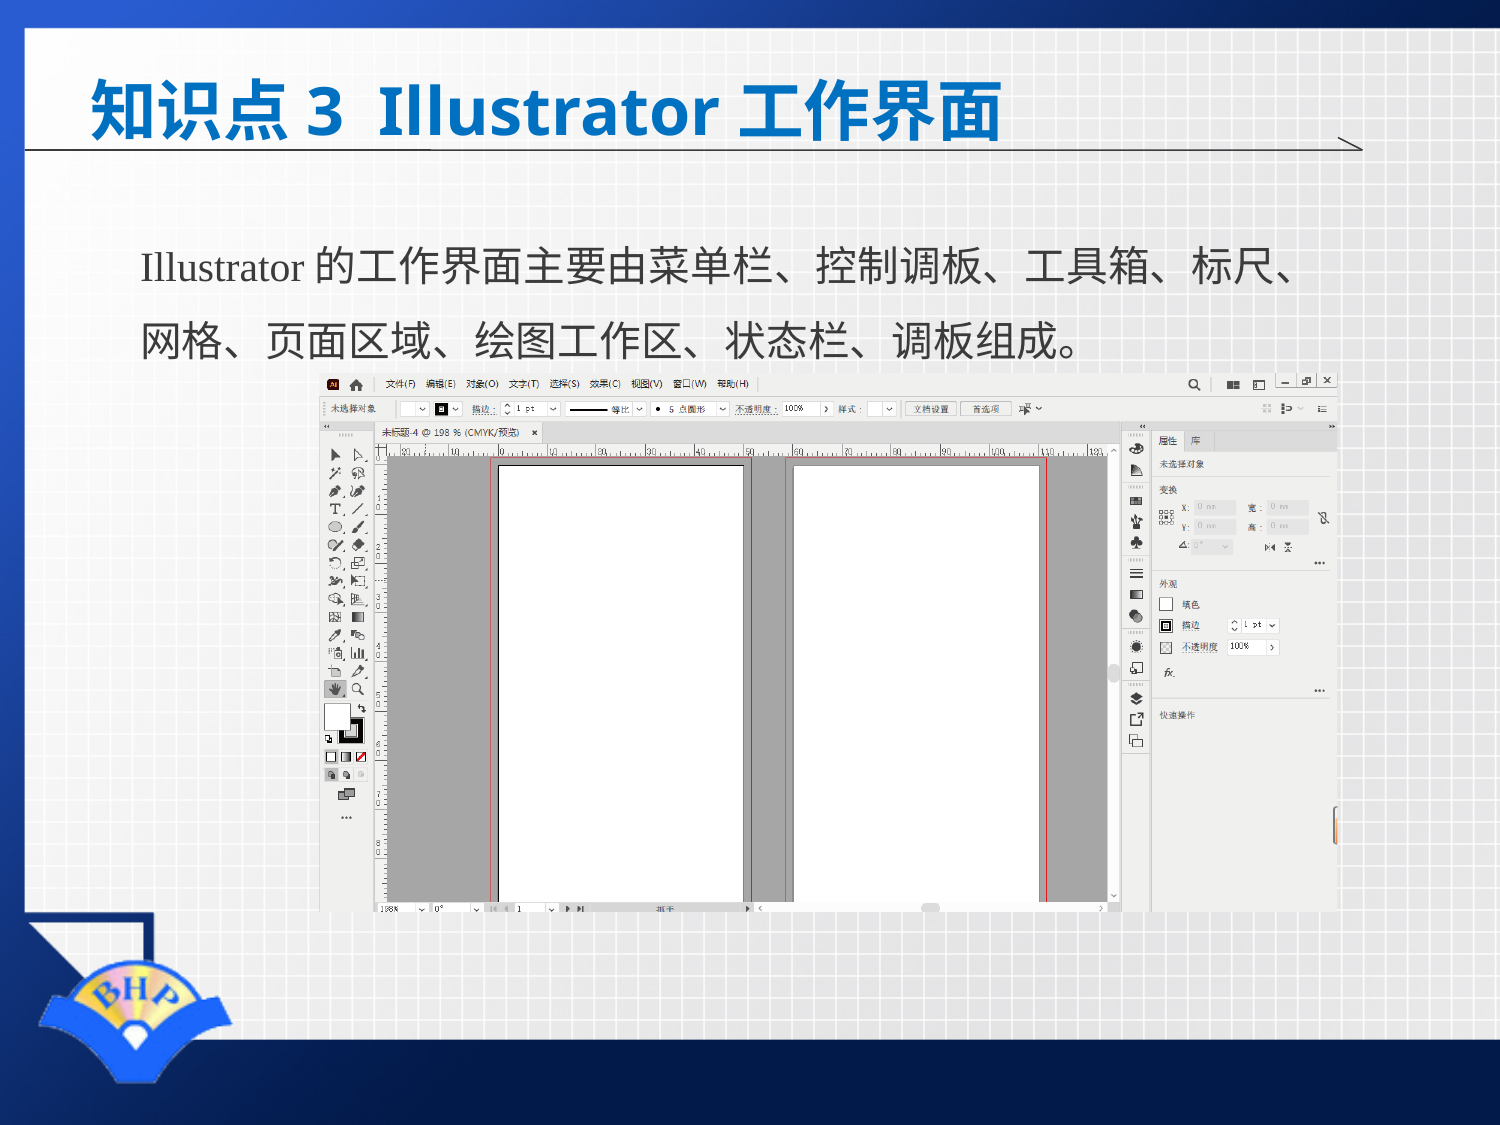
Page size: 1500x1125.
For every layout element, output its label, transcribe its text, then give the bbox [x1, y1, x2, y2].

text_box Illustrator的工作界面主要由菜单栏、控制调板、工具箱、标尺、网格、页面区域、绘图工作区、状态栏、调板组成。 [125, 206, 1353, 372]
title 知识点3 Illustrator工作界面 [75, 62, 1338, 155]
picture [0, 0, 1500, 1125]
